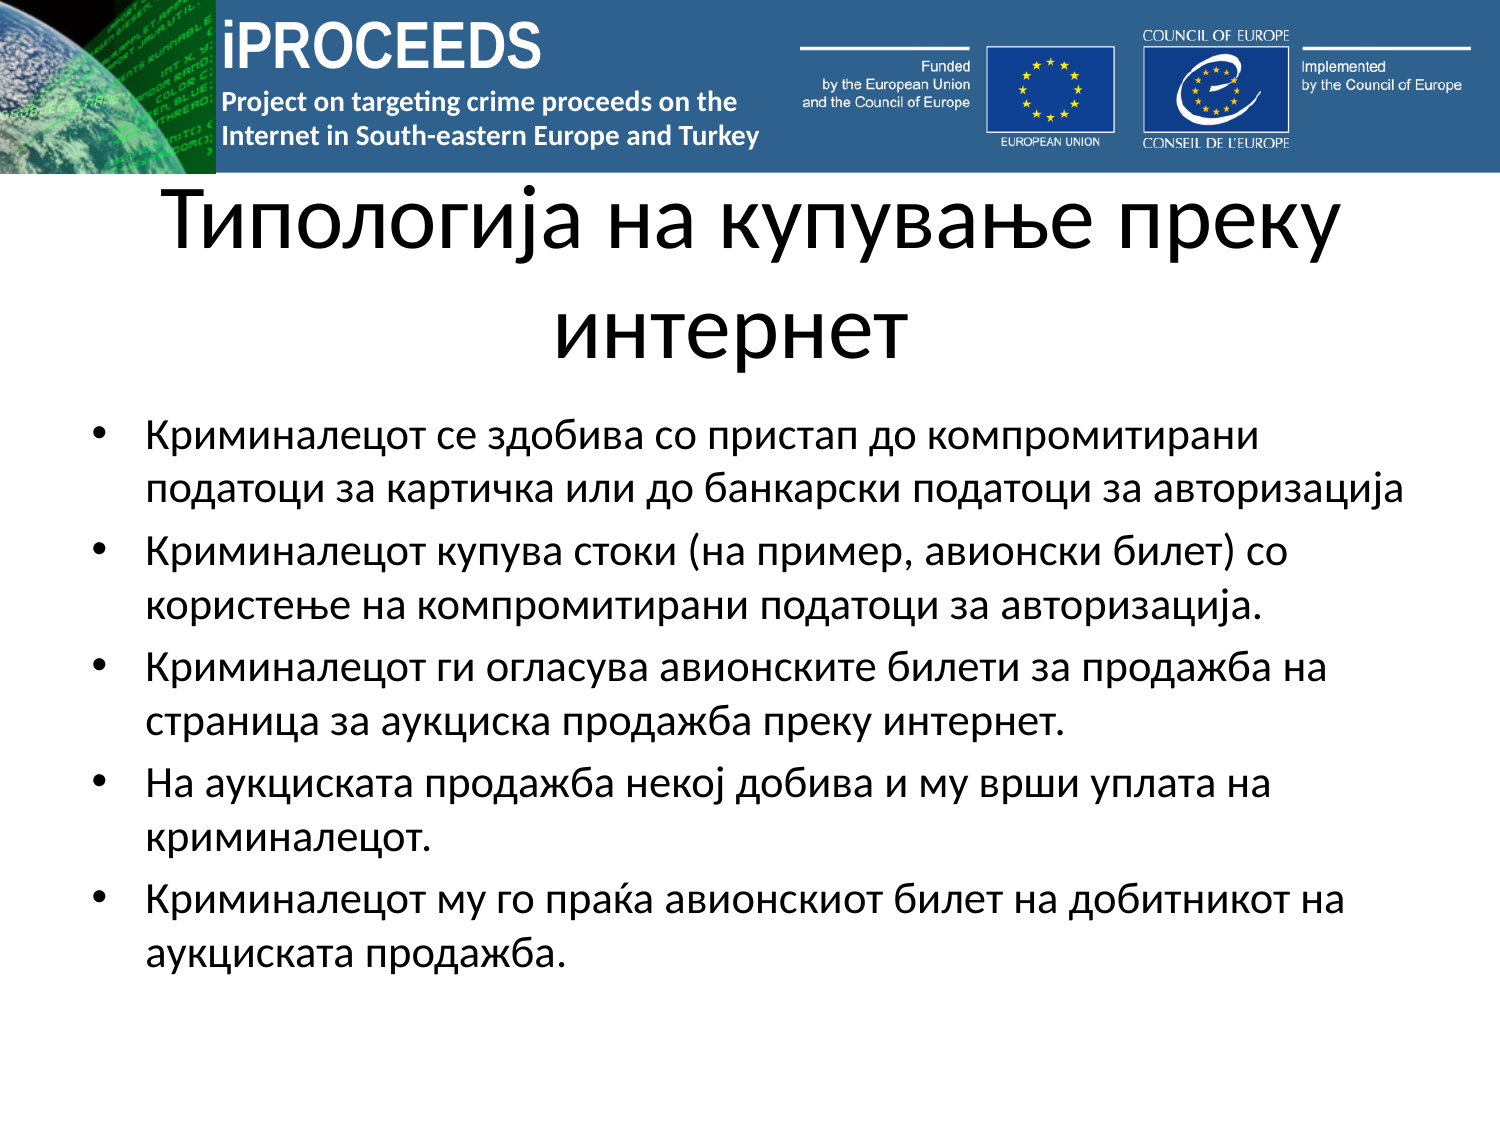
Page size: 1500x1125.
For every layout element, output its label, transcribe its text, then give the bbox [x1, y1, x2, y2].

picture [800, 30, 1471, 148]
picture [0, 0, 216, 174]
title Типологија на купување преку интернет [76, 172, 1427, 361]
list Криминалецот се здобива со пристап до компромитирани податоци за картичка или до банкарски податоци за авторизација Криминалецот купува стоки (на пример, авионски билет) со користење на компромитирани податоци за авторизација. Криминалецот ги огласува авионските билети за продажба на страница за аукциска продажба преку интернет. На аукциската продажба некој добива и му врши уплата на криминалецот. Криминалецот му го праќа авионскиот билет на добитникот на аукциската продажба. [76, 397, 1427, 1040]
